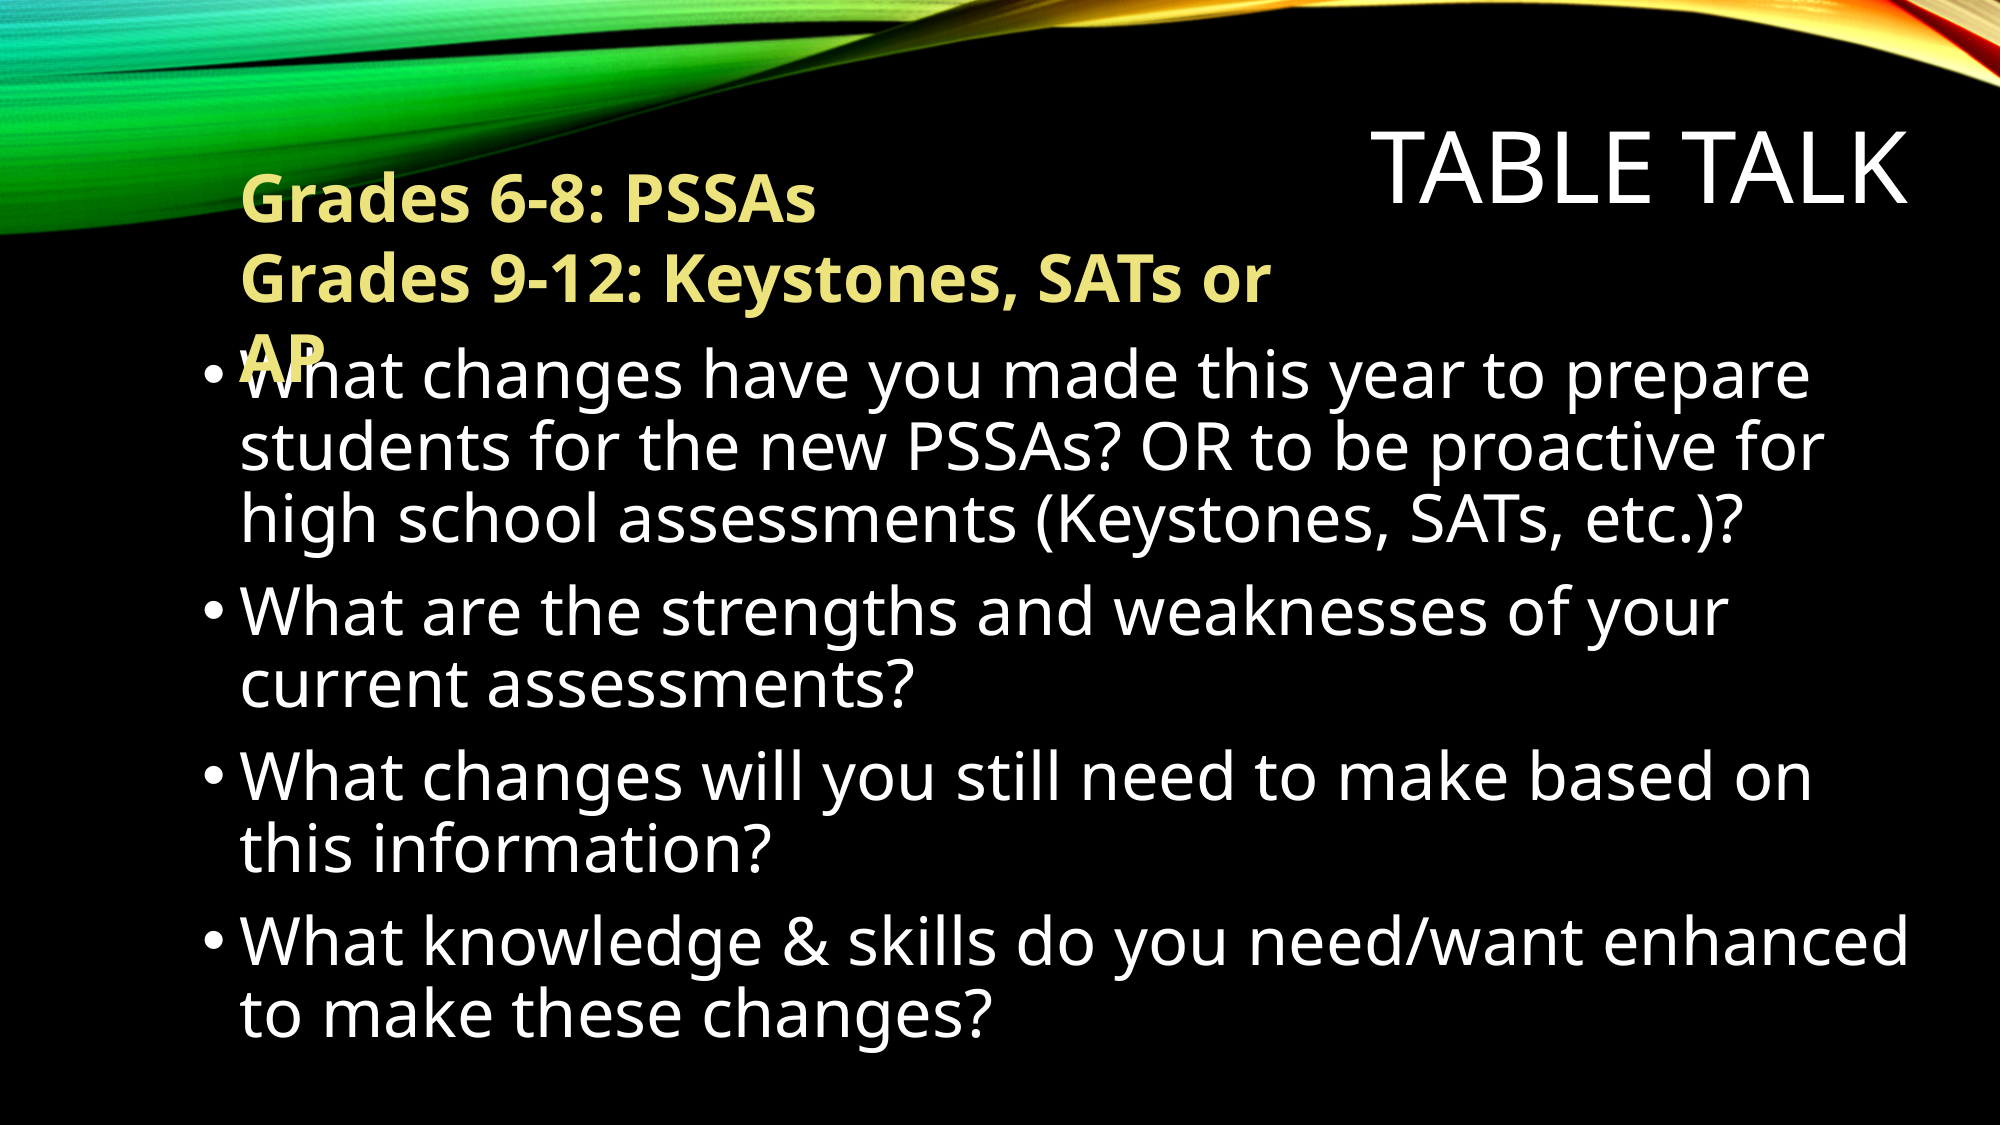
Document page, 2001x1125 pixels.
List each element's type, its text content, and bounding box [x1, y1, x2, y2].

picture [0, 0, 2000, 237]
title Table talk [1312, 49, 1925, 292]
list What changes have you made this year to prepare students for the new PSSAs? OR to be proactive for high school assessments (Keystones, SATs, etc.)? What are the strengths and weaknesses of your current assessments? What changes will you still need to make based on this information? What knowledge & skills do you need/want enhanced to make these changes? [187, 333, 1947, 1093]
text_box Grades 6-8: PSSAs Grades 9-12: Keystones, SATs or AP [225, 148, 1385, 484]
